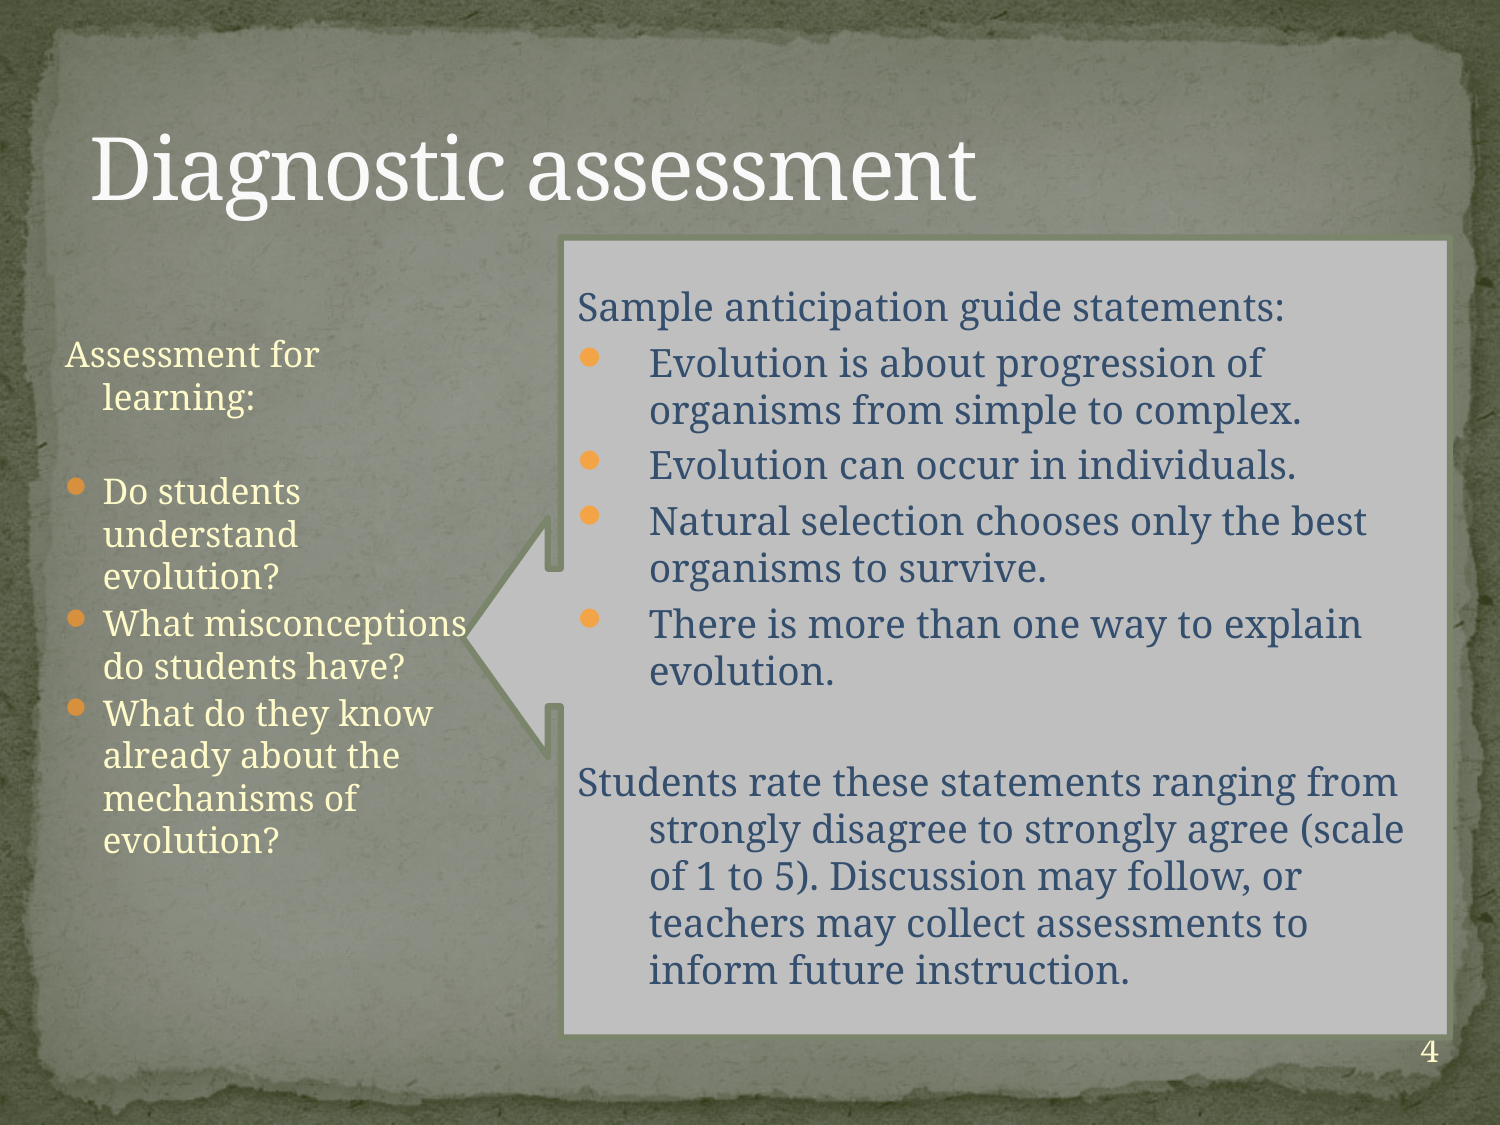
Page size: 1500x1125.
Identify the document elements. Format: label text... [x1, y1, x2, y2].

list Sample anticipation guide statements: Evolution is about progression of organisms from simple to complex. Evolution can occur in individuals. Natural selection chooses only the best organisms to survive. There is more than one way to explain evolution. Students rate these statements ranging from strongly disagree to strongly agree (scale of 1 to 5). Discussion may follow, or teachers may collect assessments to inform future instruction. [562, 275, 1450, 1013]
title Diagnostic assessment [74, 24, 1425, 225]
text_box [488, 234, 1454, 1041]
slide_number 4 [1379, 1014, 1480, 1089]
list Assessment for learning: Do students understand evolution? What misconceptions do students have? What do they know already about the mechanisms of evolution? [0, 324, 488, 913]
